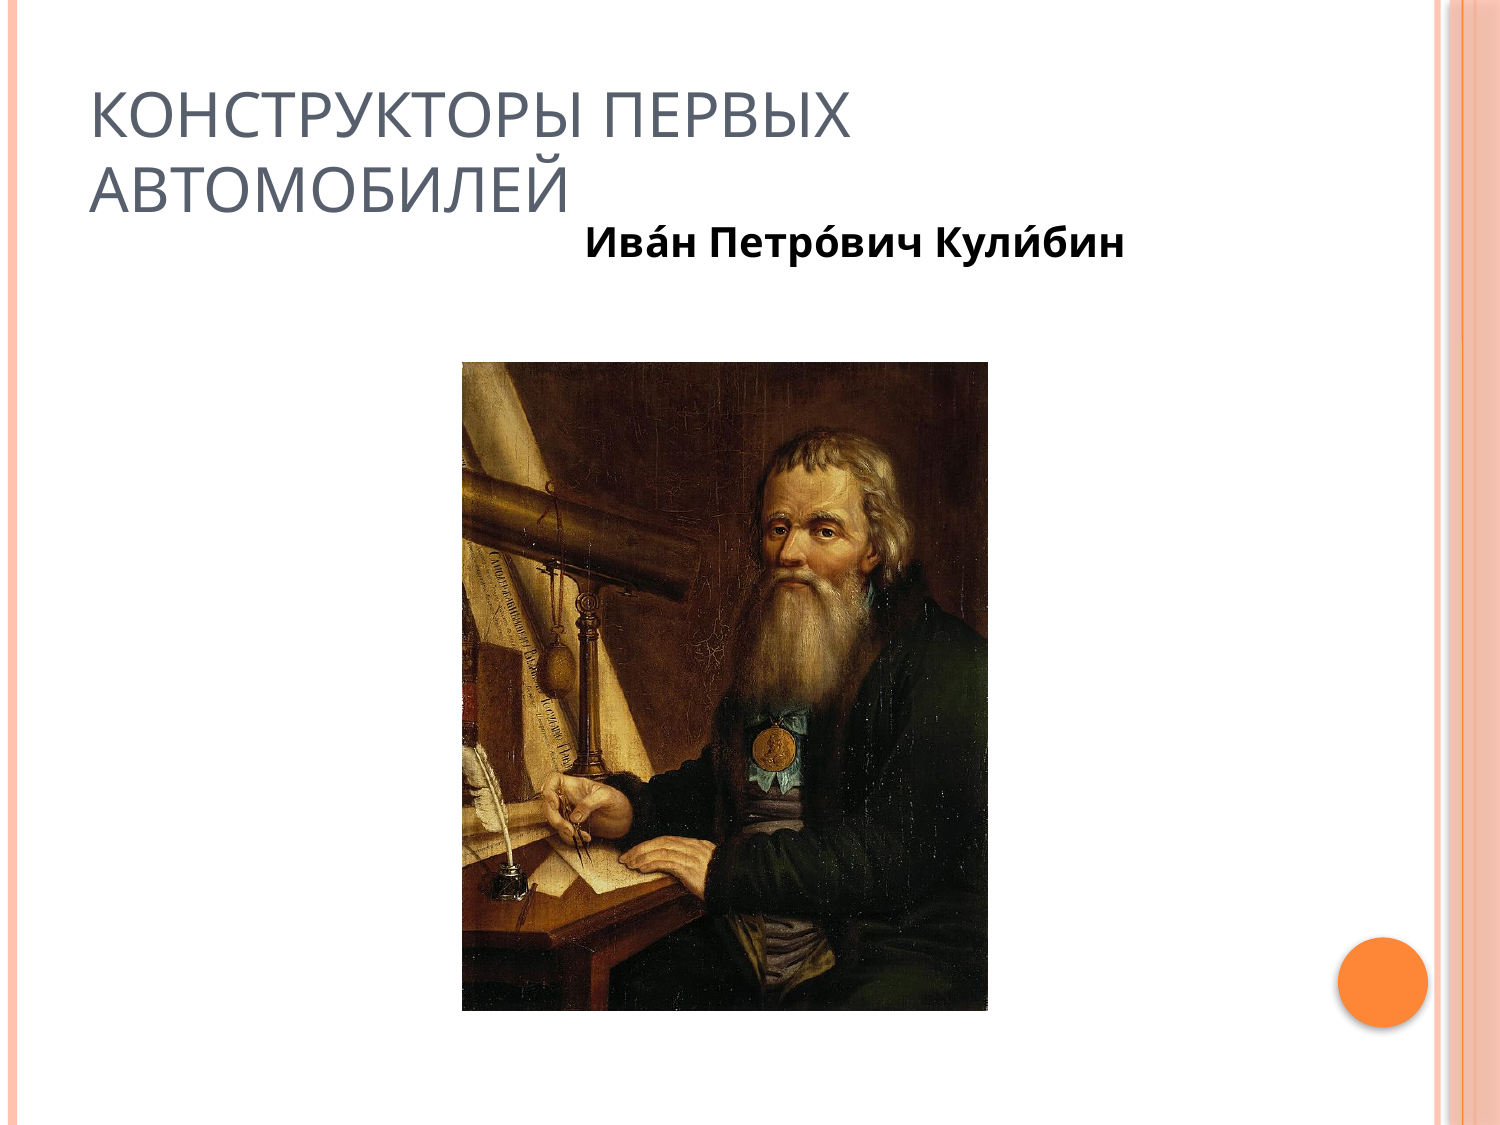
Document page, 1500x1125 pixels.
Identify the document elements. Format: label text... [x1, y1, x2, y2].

title Конструкторы первых автомобилей [75, 45, 1300, 200]
list Ива́н Петро́вич Кули́бин [75, 200, 1425, 1005]
picture [461, 361, 988, 1011]
